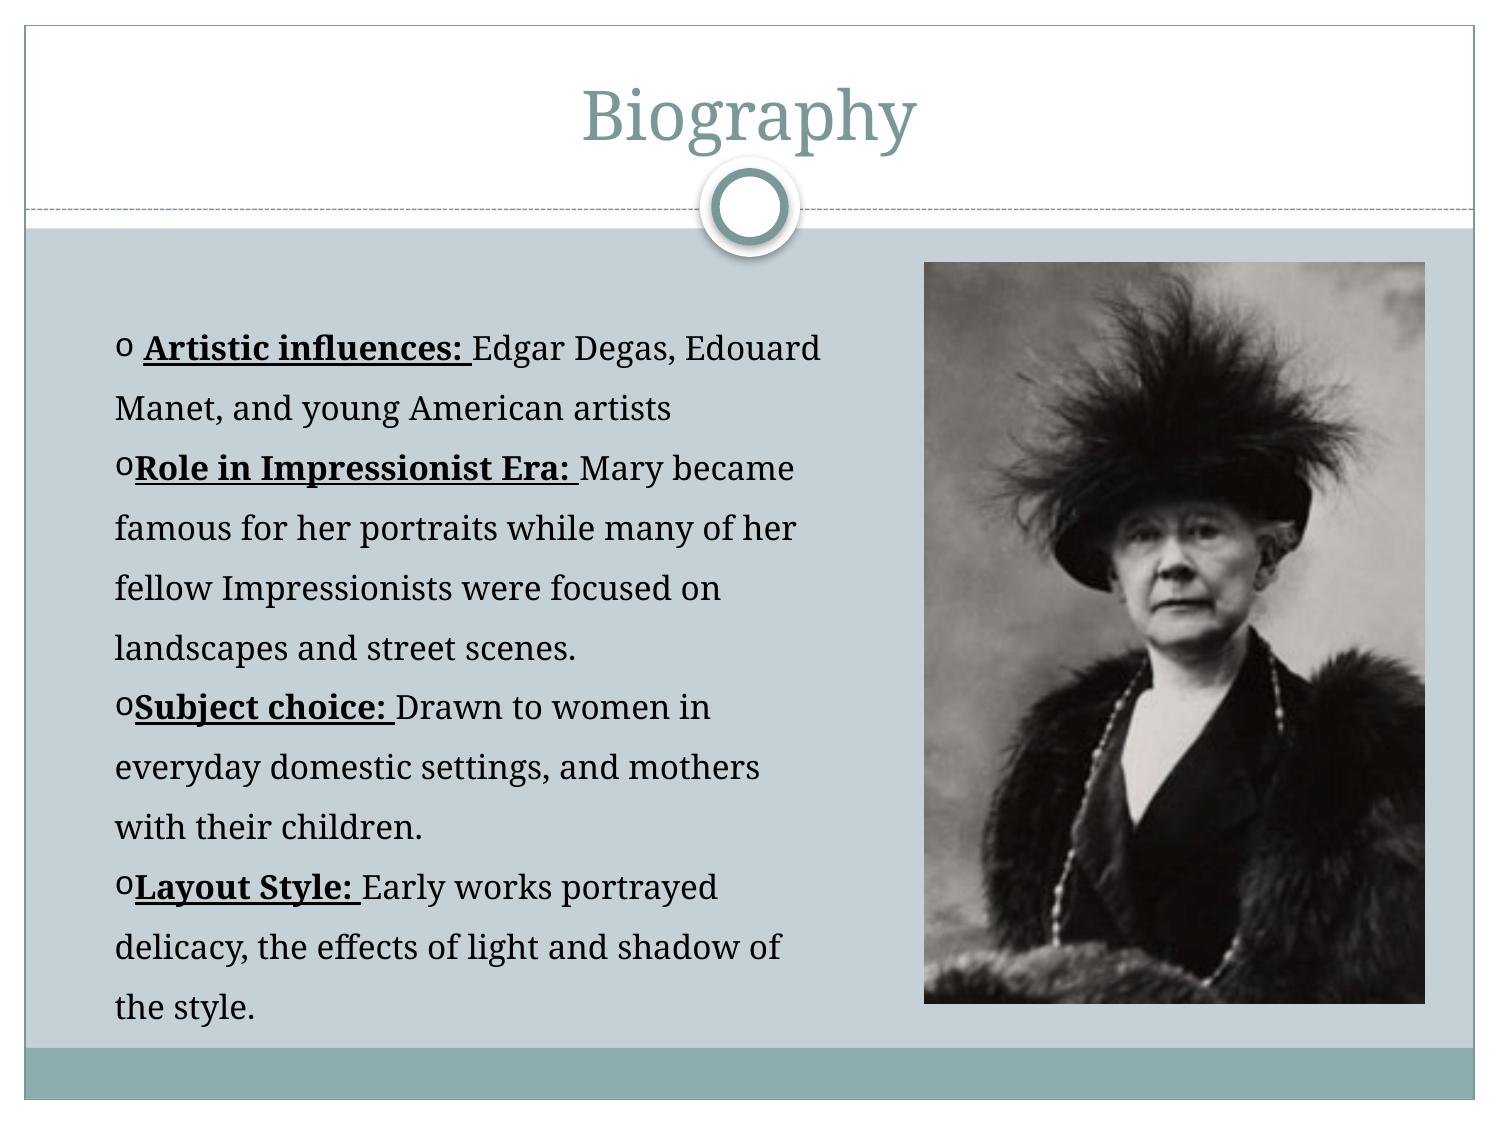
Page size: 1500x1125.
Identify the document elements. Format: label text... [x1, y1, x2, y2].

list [924, 262, 1426, 1005]
text_box Artistic influences: Edgar Degas, Edouard Manet, and young American artists Role in Impressionist Era: Mary became famous for her portraits while many of her fellow Impressionists were focused on landscapes and street scenes. Subject choice: Drawn to women in everyday domestic settings, and mothers with their children. Layout Style: Early works portrayed delicacy, the effects of light and shadow of the style. [99, 299, 850, 1034]
text_box [50, 287, 900, 438]
title Biography [49, 37, 1450, 162]
